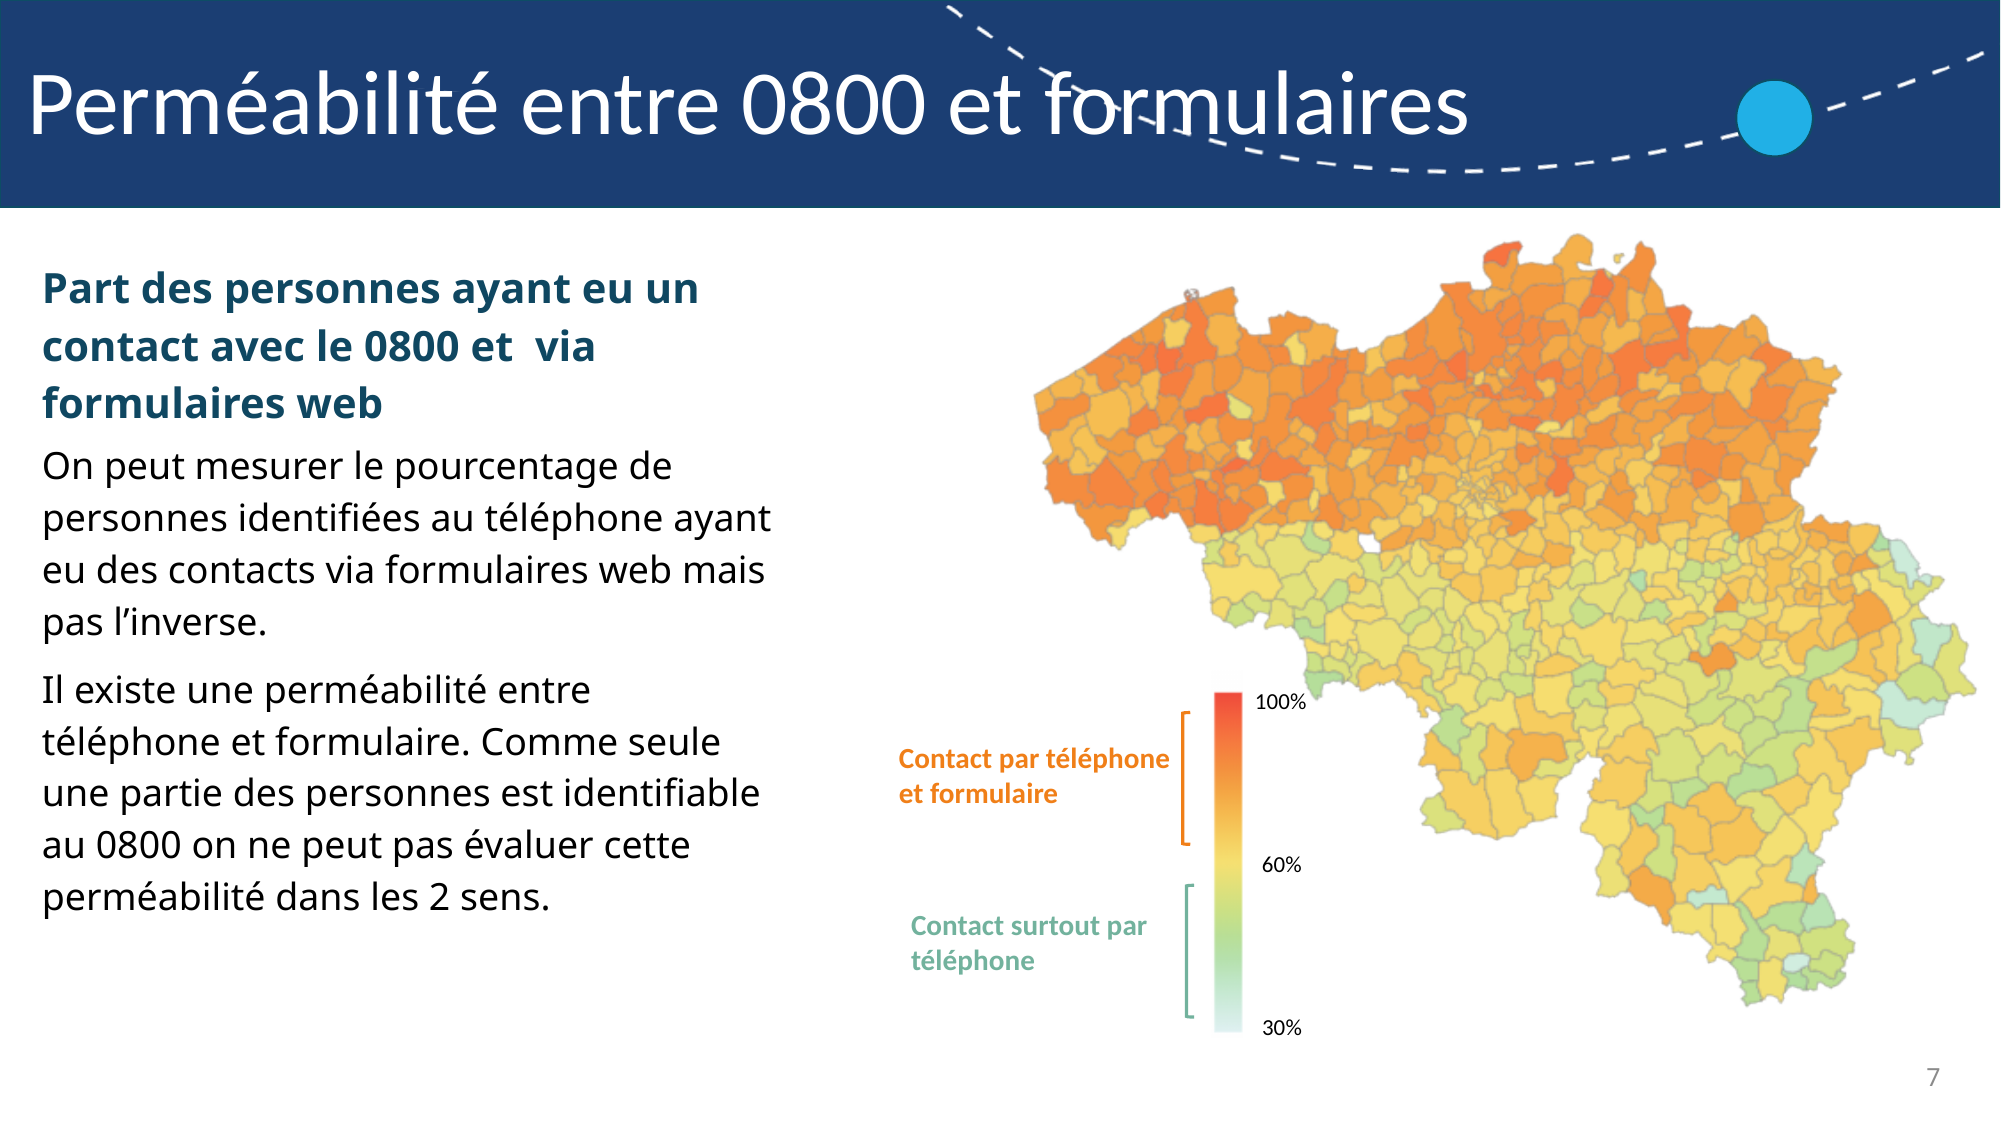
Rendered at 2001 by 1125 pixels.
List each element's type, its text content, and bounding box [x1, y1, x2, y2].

title Perméabilité entre 0800 et formulaires [12, 16, 1598, 193]
picture [0, 0, 2001, 225]
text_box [884, 192, 2000, 1049]
text_box Part des personnes ayant eu un contact avec le 0800 et via formulaires web On peut mesurer le pourcentage de personnes identifiées au téléphone ayant eu des contacts via formulaires web mais pas l’inverse. Il existe une perméabilité entre téléphone et formulaire. Comme seule une partie des personnes est identifiable au 0800 on ne peut pas évaluer cette perméabilité dans les 2 sens. [27, 247, 791, 994]
slide_number 7 [1505, 1049, 1956, 1109]
